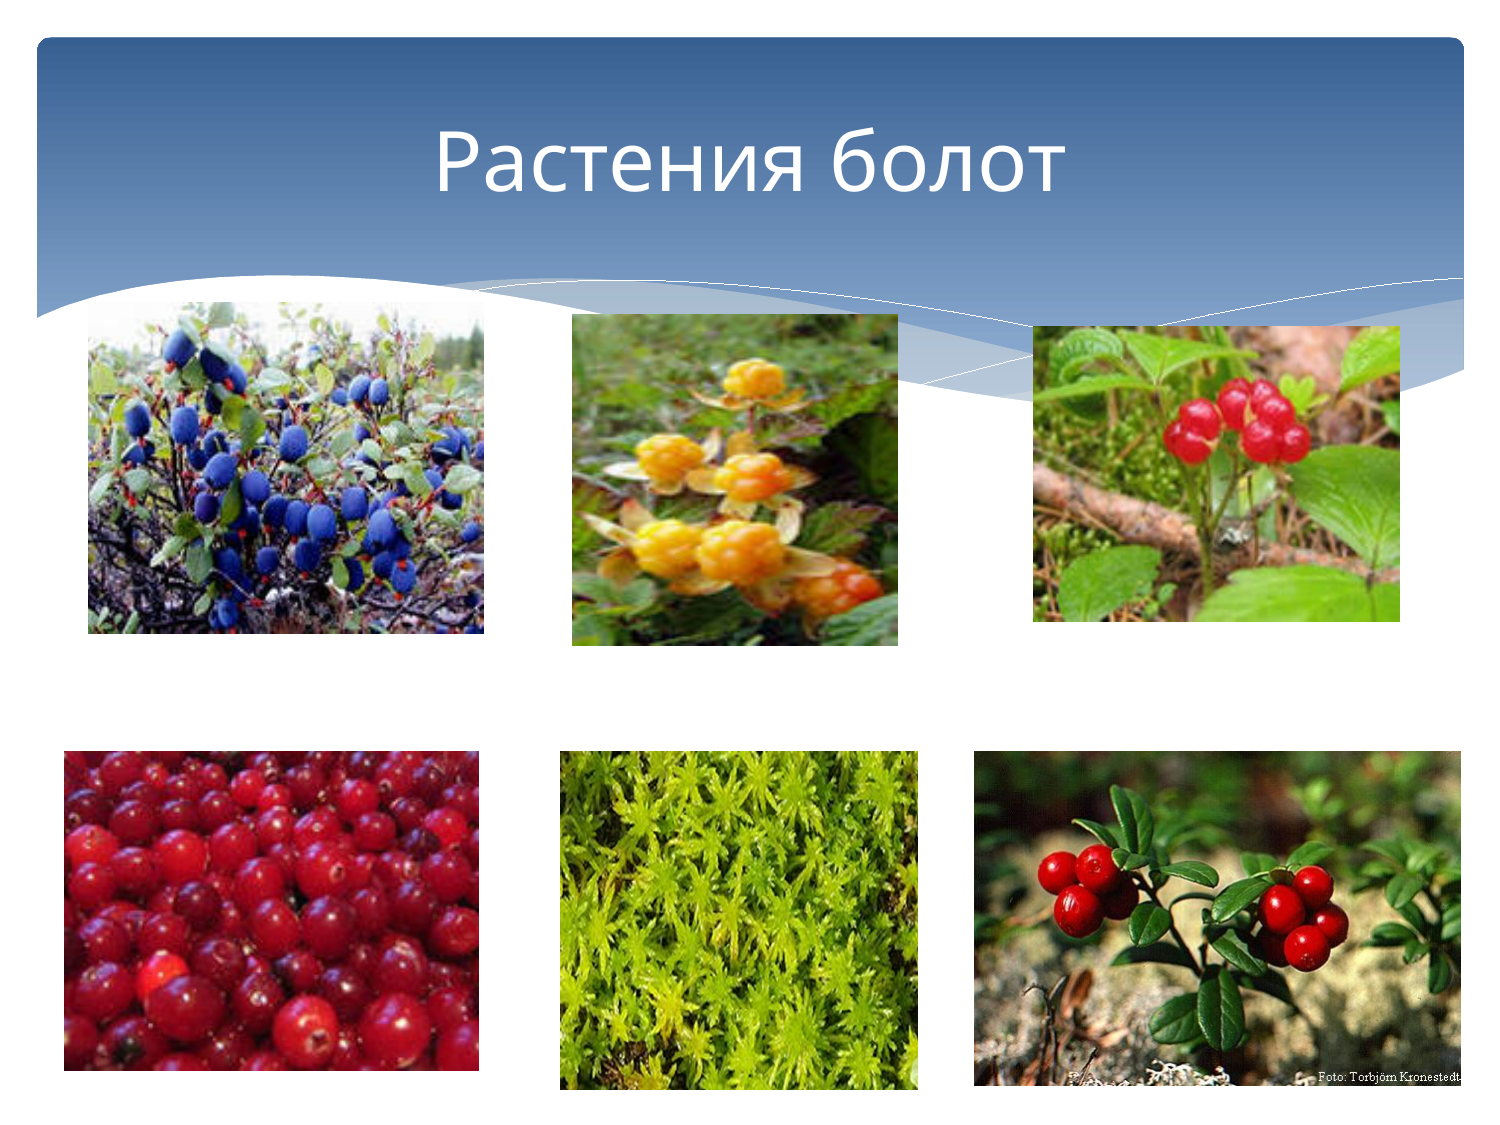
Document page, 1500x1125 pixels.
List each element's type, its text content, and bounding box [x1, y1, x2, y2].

picture [1033, 326, 1400, 622]
title Растения болот [74, 55, 1426, 262]
picture [560, 751, 918, 1090]
picture [572, 314, 898, 646]
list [974, 751, 1462, 1087]
picture [64, 751, 479, 1071]
picture [88, 302, 484, 634]
